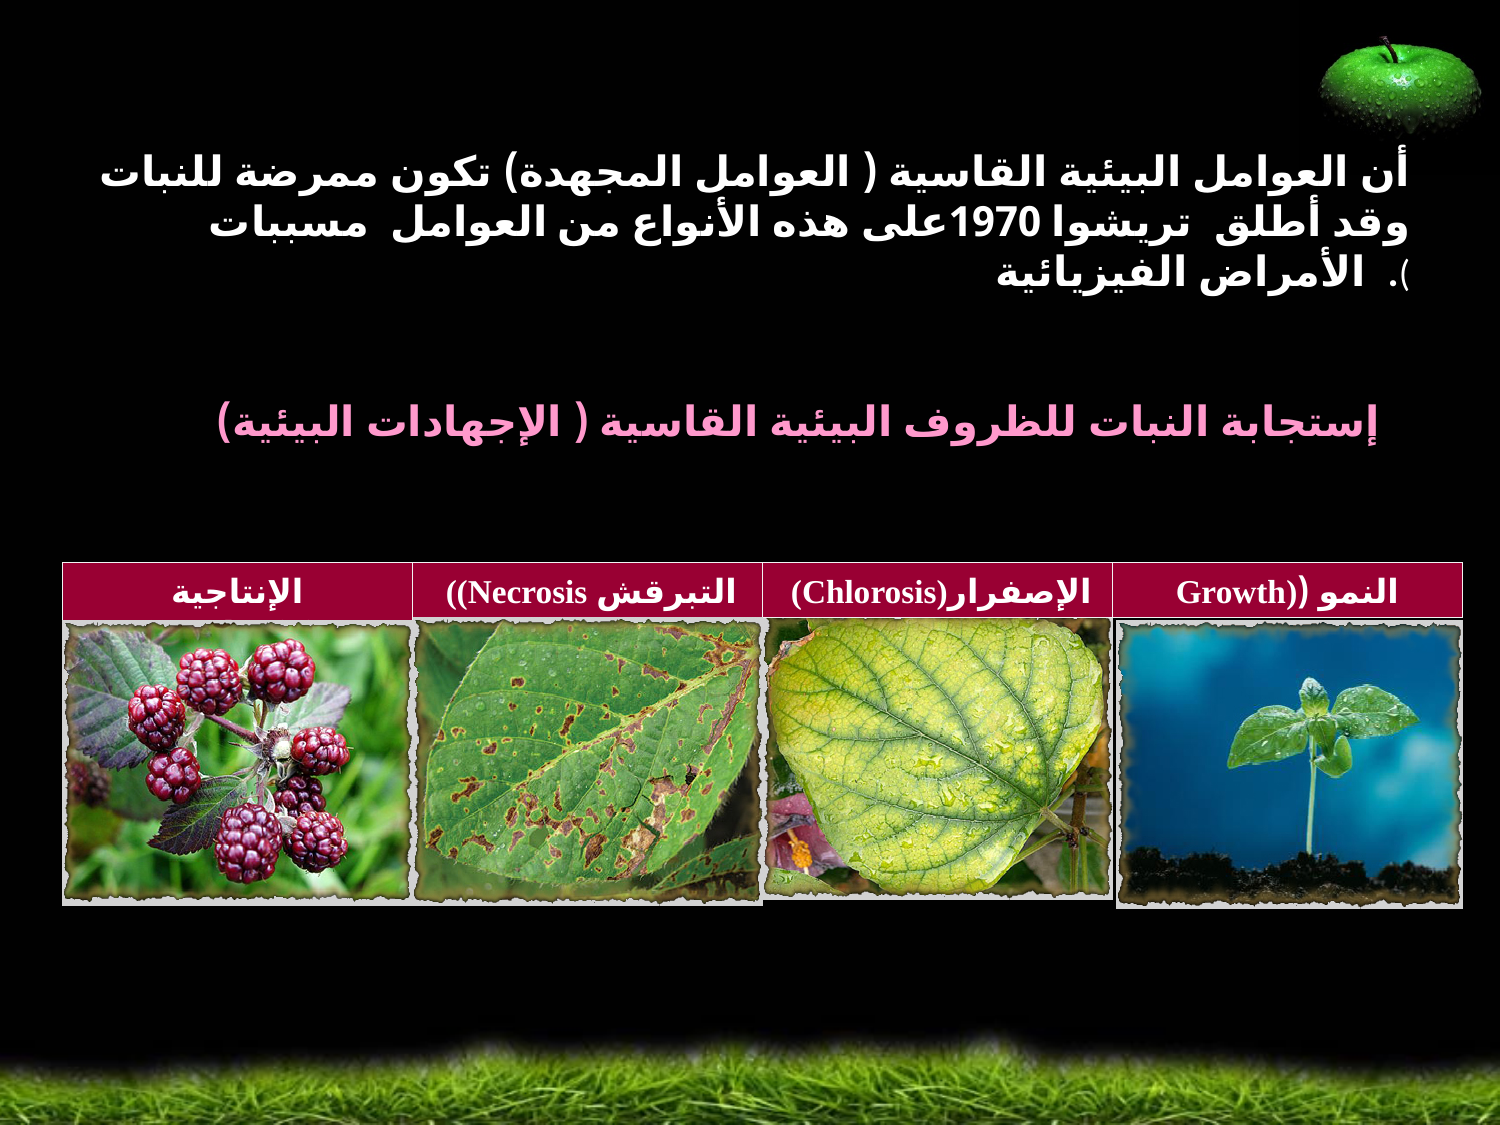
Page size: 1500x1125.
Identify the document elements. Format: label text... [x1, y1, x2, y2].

text_box النمو ((Growth [1113, 562, 1463, 618]
text_box الإصفرار(Chlorosis) [763, 562, 1113, 611]
text_box الإنتاجية Productivity)) [62, 562, 413, 619]
picture [0, 0, 1500, 1125]
text_box إستجابة النبات للظروف البيئية القاسية ( الإجهادات البيئية) [201, 387, 1395, 453]
text_box التبرقش Necrosis)) [413, 562, 763, 616]
text_box أن العوامل البيئية القاسية ( العوامل المجهدة) تكون ممرضة للنبات وقد أطلق تريشوا 1970على هذه الأنواع من العوامل مسببات الأمراض الفيزيائية .( [62, 137, 1425, 303]
